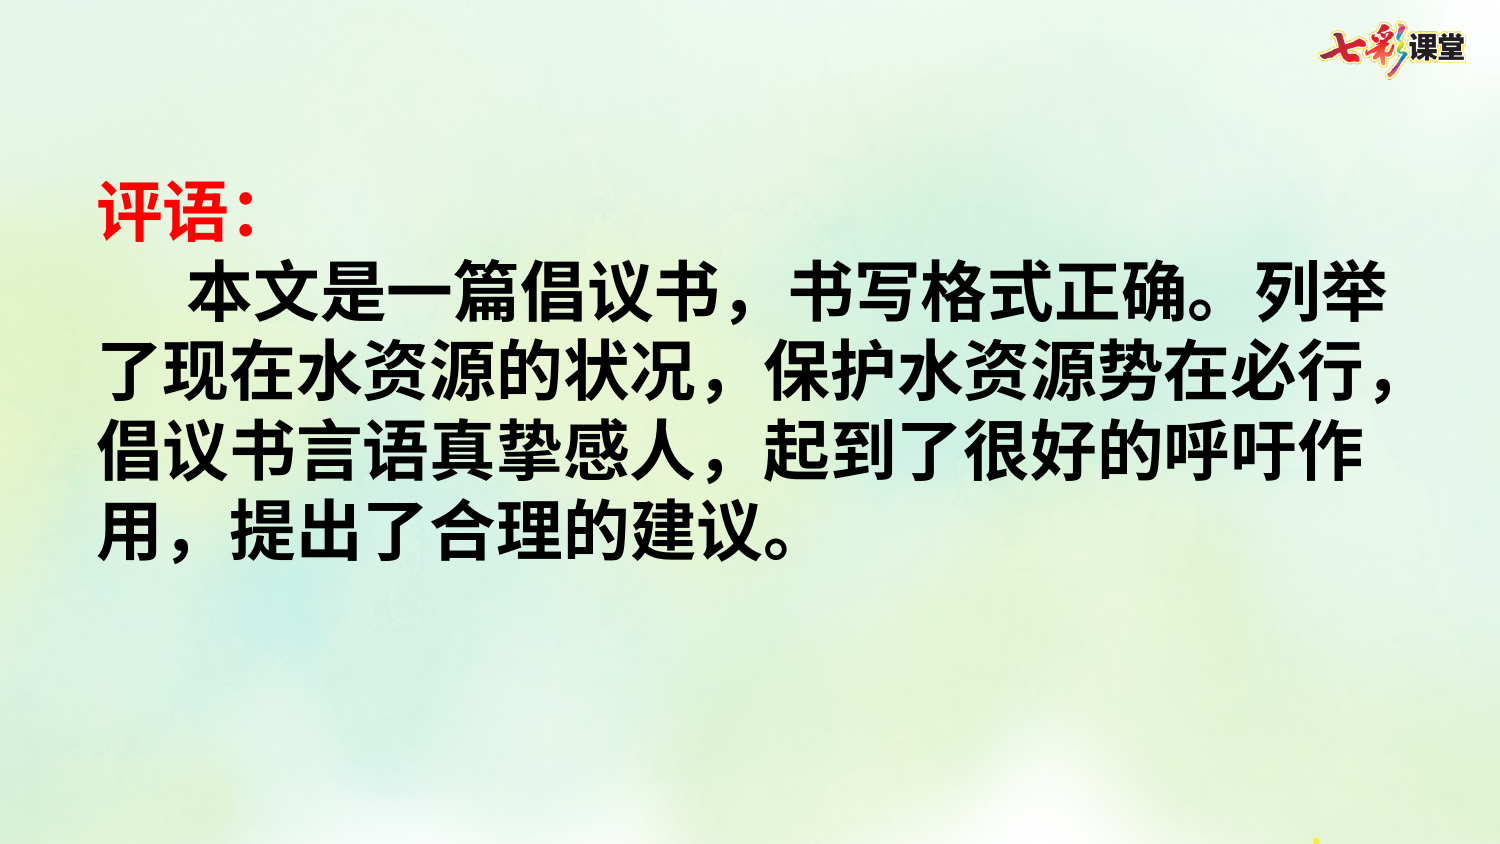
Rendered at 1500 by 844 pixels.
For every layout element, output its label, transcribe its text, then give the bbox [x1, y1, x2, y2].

text_box 评语： 本文是一篇倡议书，书写格式正确。列举了现在水资源的状况，保护水资源势在必行，倡议书言语真挚感人，起到了很好的呼吁作用，提出了合理的建议。 [81, 161, 1424, 577]
picture [0, 0, 1500, 844]
